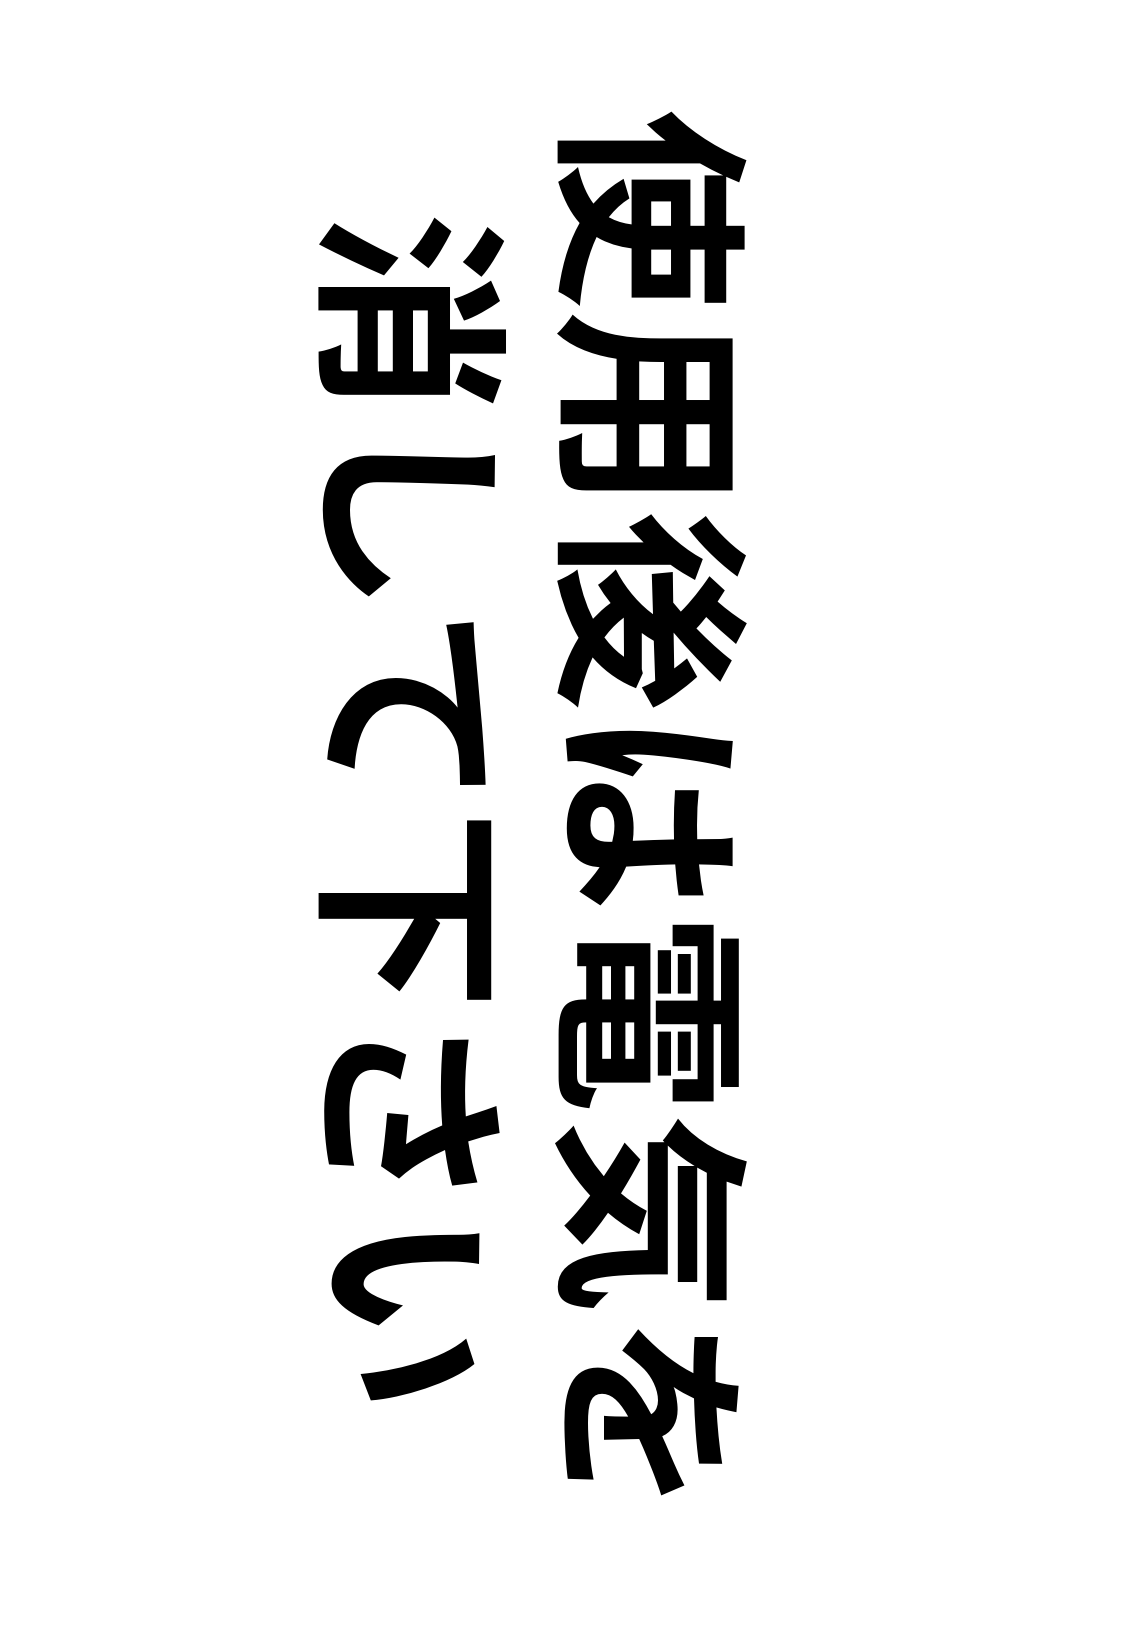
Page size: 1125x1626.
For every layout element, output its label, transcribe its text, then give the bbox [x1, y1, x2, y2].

text_box 使用後は電気を 消して下さい [289, 0, 805, 1625]
